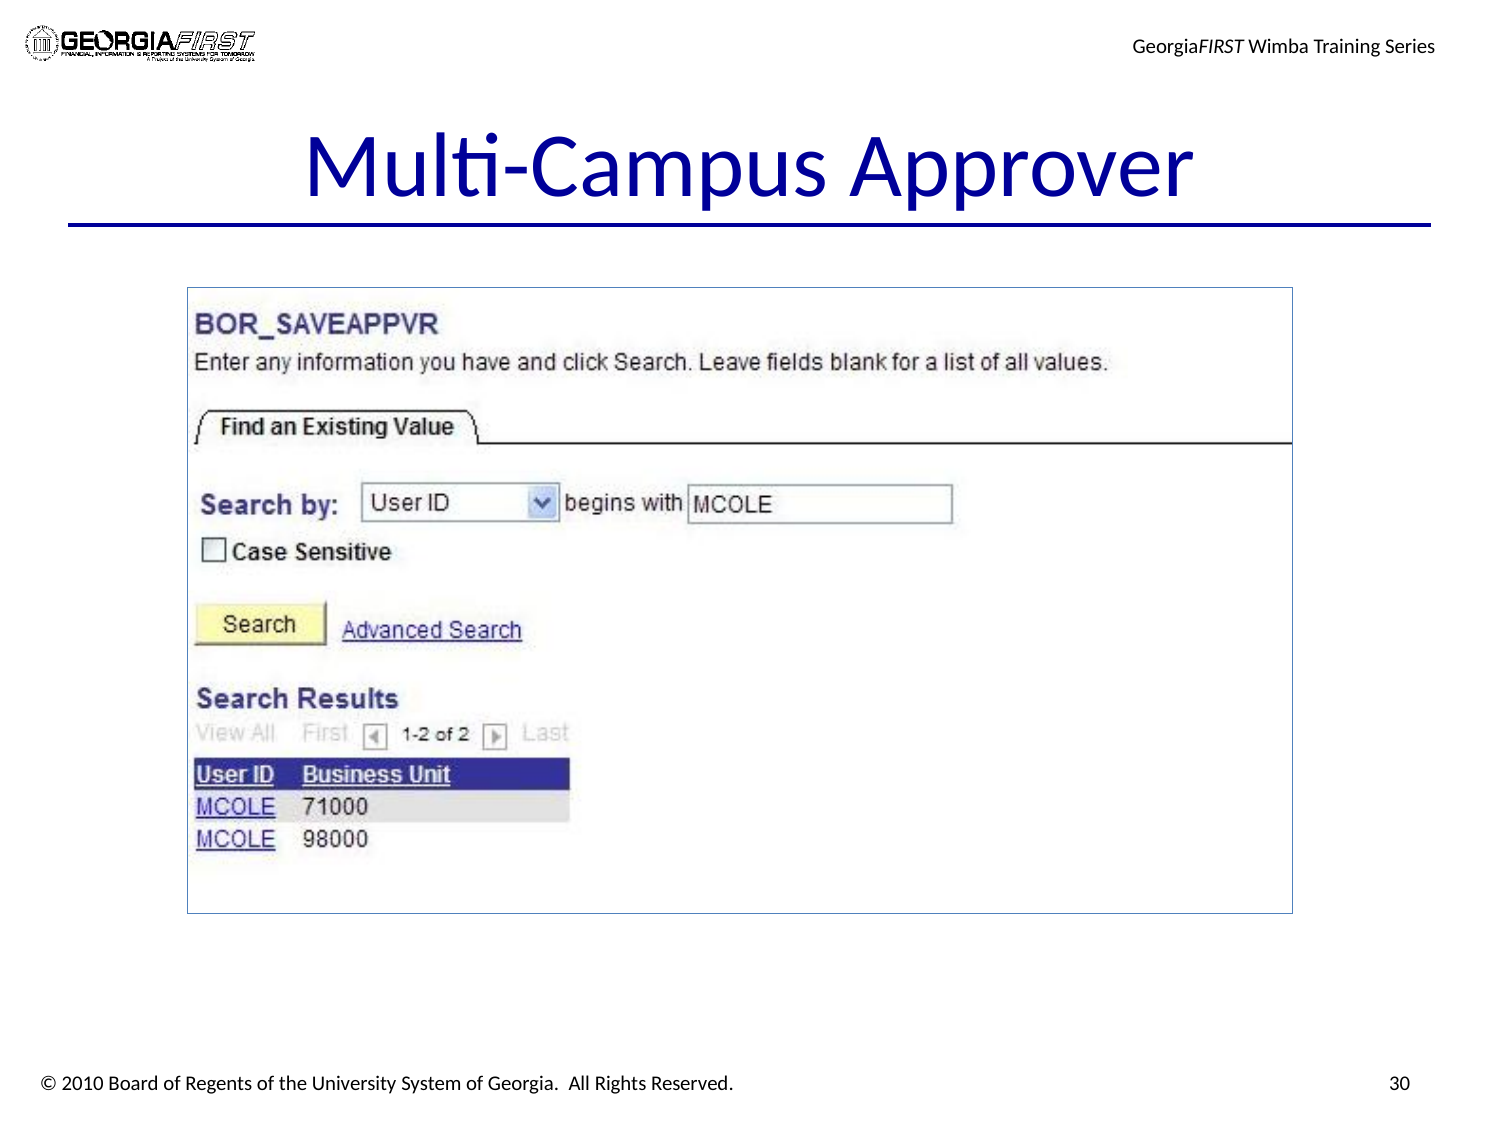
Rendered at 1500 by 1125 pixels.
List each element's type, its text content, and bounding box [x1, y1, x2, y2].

title Multi-Campus Approver [75, 87, 1425, 233]
picture [24, 24, 255, 63]
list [187, 287, 1294, 914]
